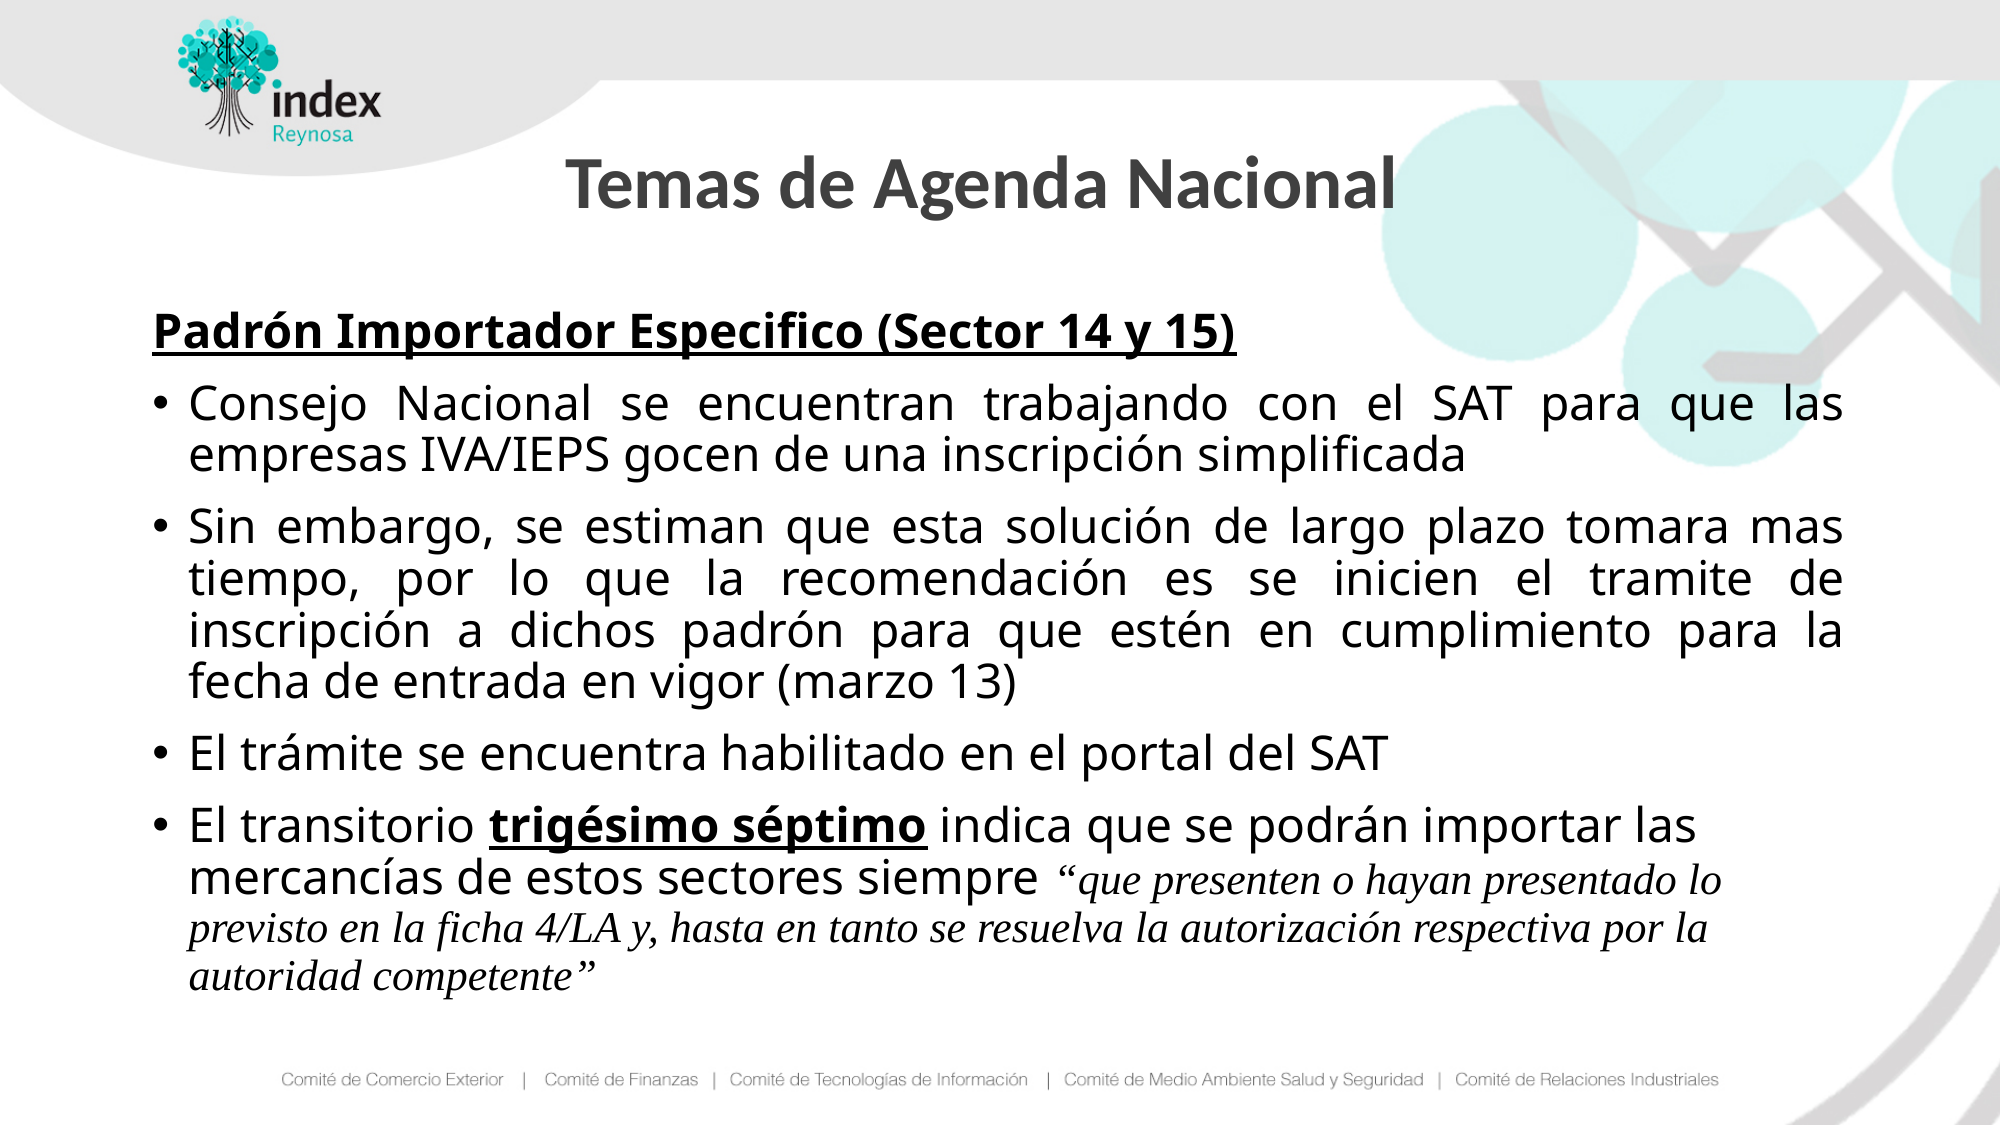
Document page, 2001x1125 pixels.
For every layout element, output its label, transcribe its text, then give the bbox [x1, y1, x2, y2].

list Padrón Importador Especifico (Sector 14 y 15) Consejo Nacional se encuentran trabajando con el SAT para que las empresas IVA/IEPS gocen de una inscripción simplificada Sin embargo, se estiman que esta solución de largo plazo tomara mas tiempo, por lo que la recomendación es se inicien el tramite de inscripción a dichos padrón para que estén en cumplimiento para la fecha de entrada en vigor (marzo 13) El trámite se encuentra habilitado en el portal del SAT El transitorio trigésimo séptimo indica que se podrán importar las mercancías de estos sectores siempre “que presenten o hayan presentado lo previsto en la ficha 4/LA y, hasta en tanto se resuelva la autorización respectiva por la autoridad competente” [137, 299, 1863, 1014]
picture [0, 0, 2000, 1125]
title Temas de Agenda Nacional [550, 111, 1926, 257]
